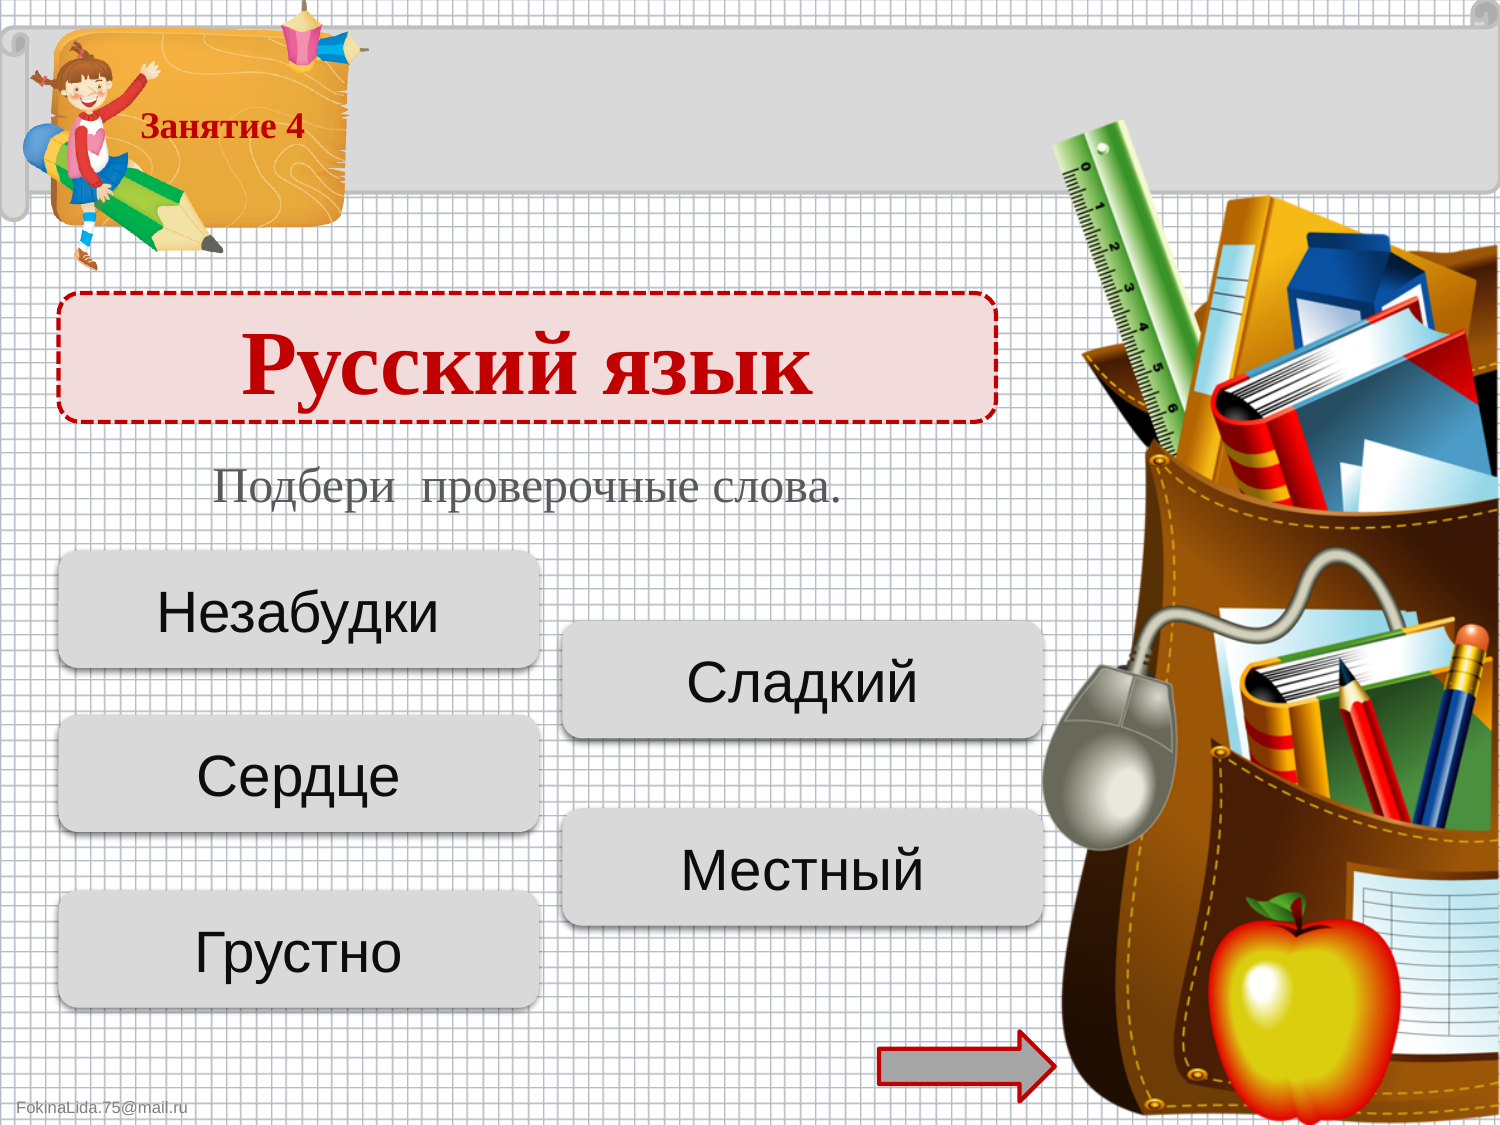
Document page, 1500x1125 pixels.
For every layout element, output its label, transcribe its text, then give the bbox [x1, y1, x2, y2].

text_box [56, 712, 542, 835]
text_box Подбери проверочные слова. [58, 445, 997, 520]
text_box [876, 1029, 1057, 1104]
text_box [56, 548, 542, 671]
text_box [560, 618, 1046, 741]
picture [0, 0, 1500, 1125]
text_box [560, 806, 1046, 928]
text_box [56, 888, 542, 1010]
text_box Русский язык [56, 290, 999, 424]
